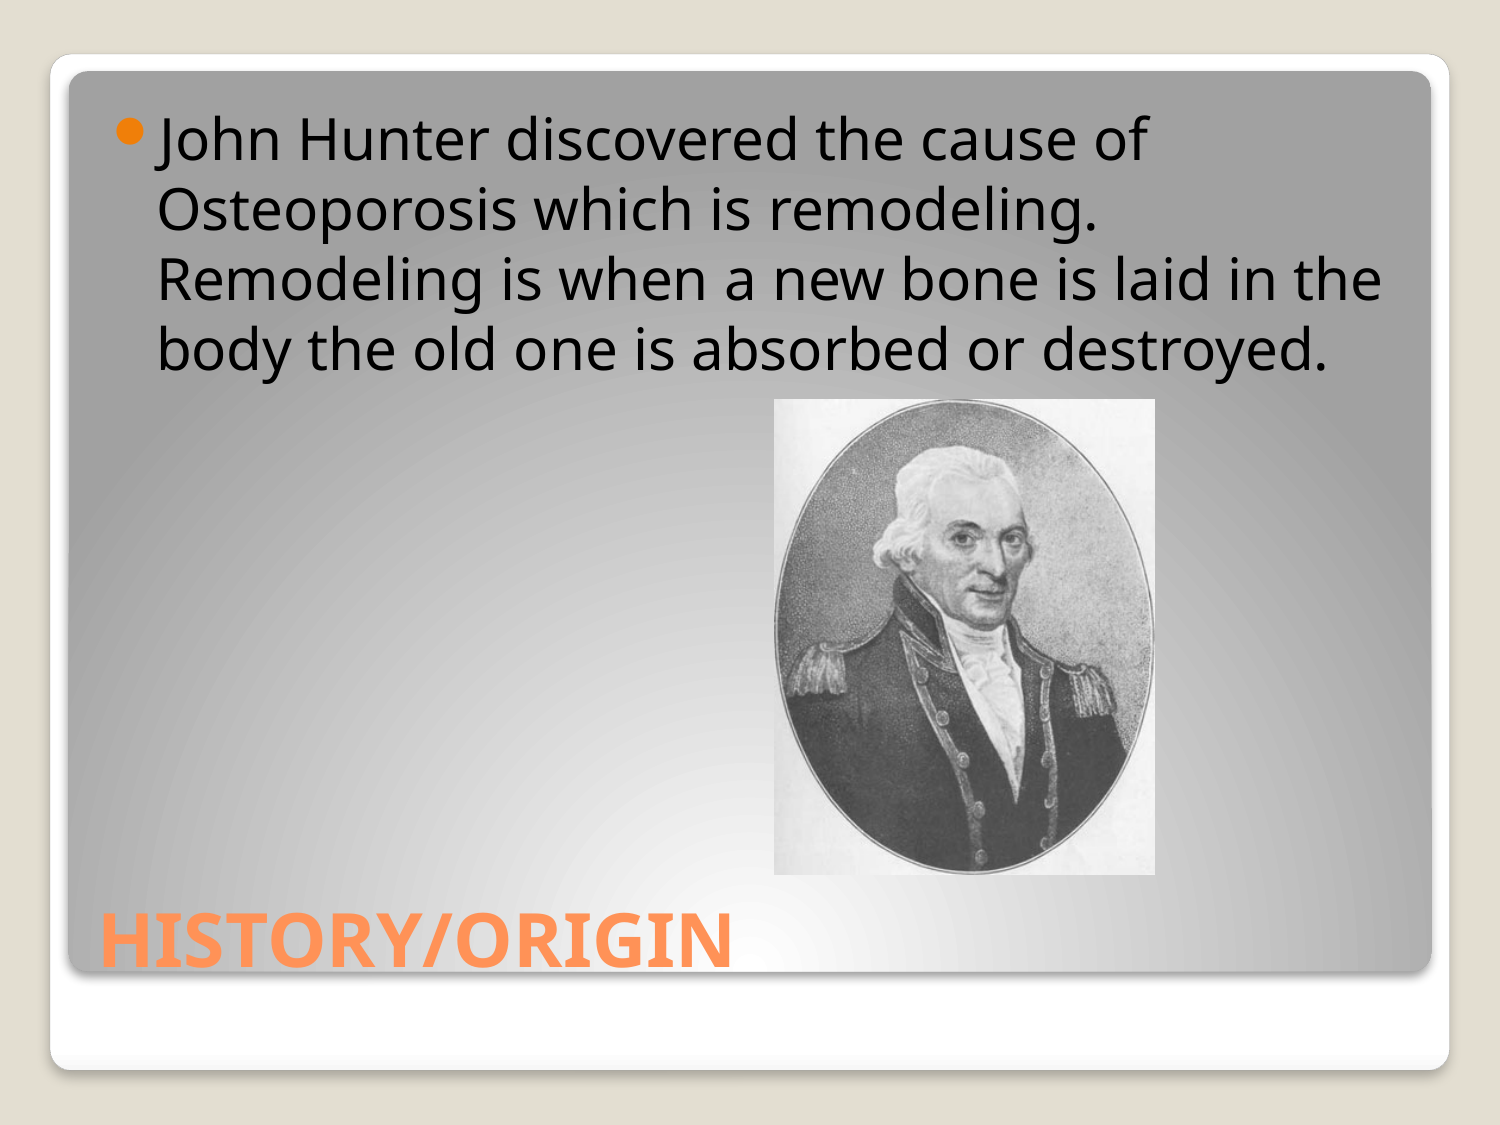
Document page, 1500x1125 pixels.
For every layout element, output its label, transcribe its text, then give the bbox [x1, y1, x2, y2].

picture [774, 399, 1156, 876]
list John Hunter discovered the cause of Osteoporosis which is remodeling. Remodeling is when a new bone is laid in the body the old one is absorbed or destroyed. [82, 86, 1425, 774]
title HISTORY/ORIGIN [82, 817, 1425, 990]
